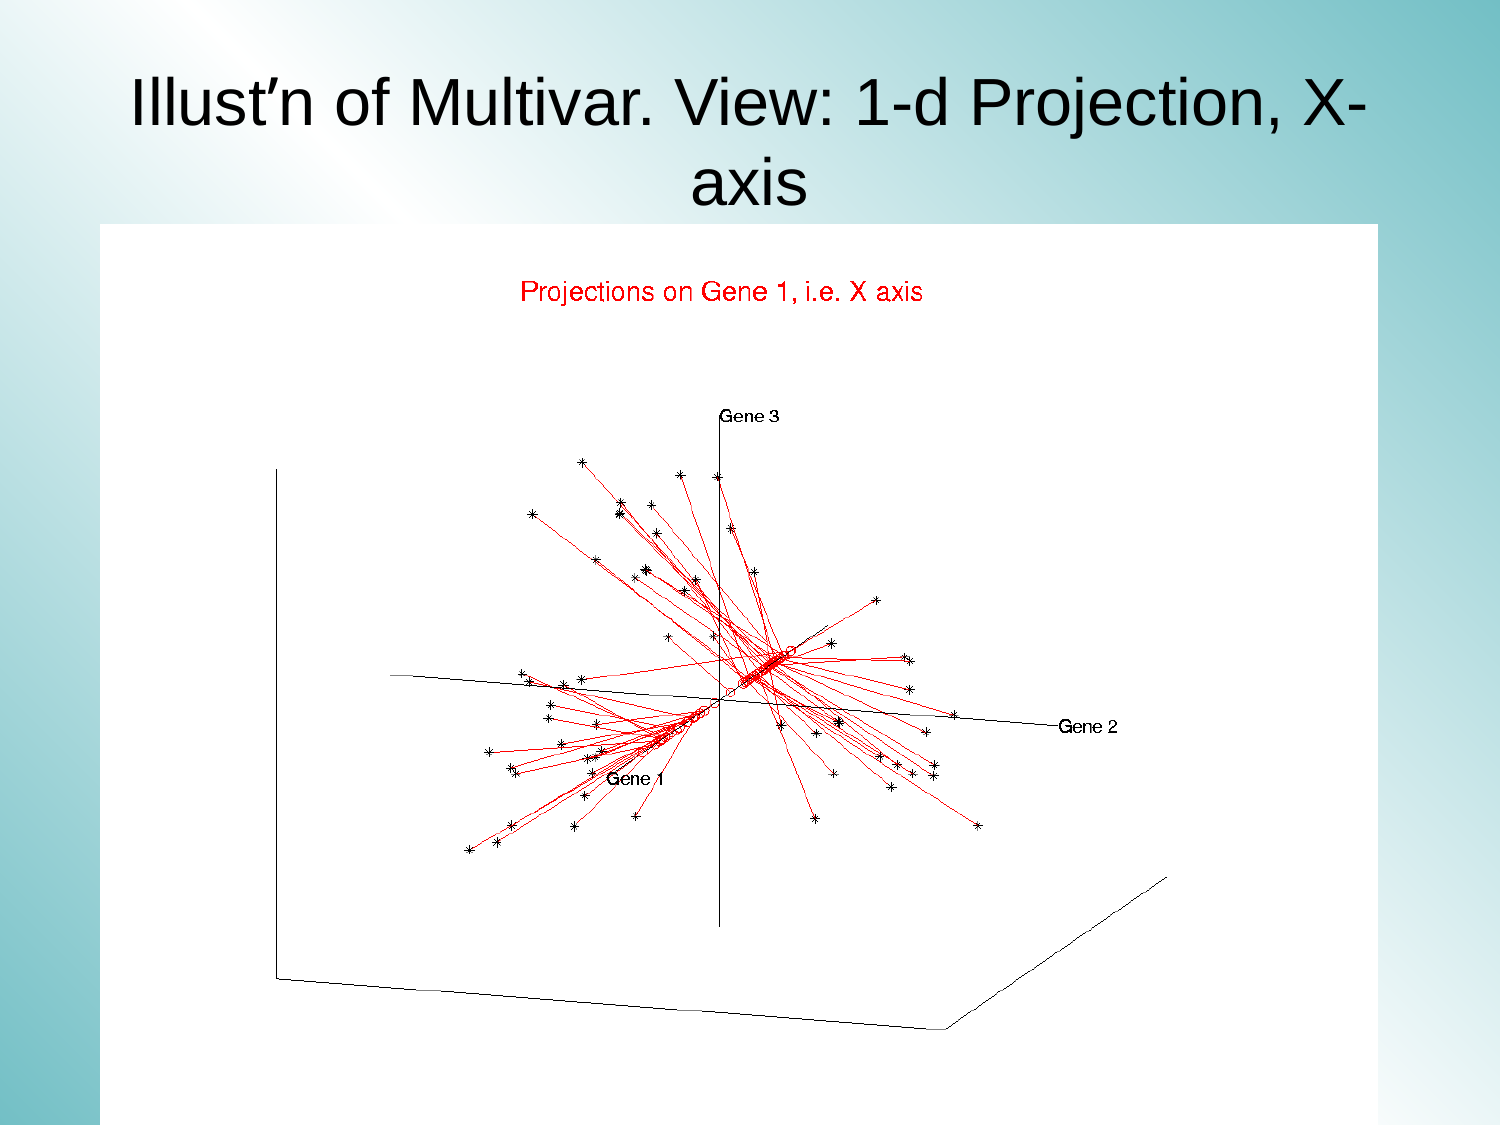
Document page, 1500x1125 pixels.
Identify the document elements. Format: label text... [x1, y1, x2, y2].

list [99, 224, 1378, 1125]
title Illust’n of Multivar. View: 1-d Projection, X-axis [75, 45, 1425, 233]
